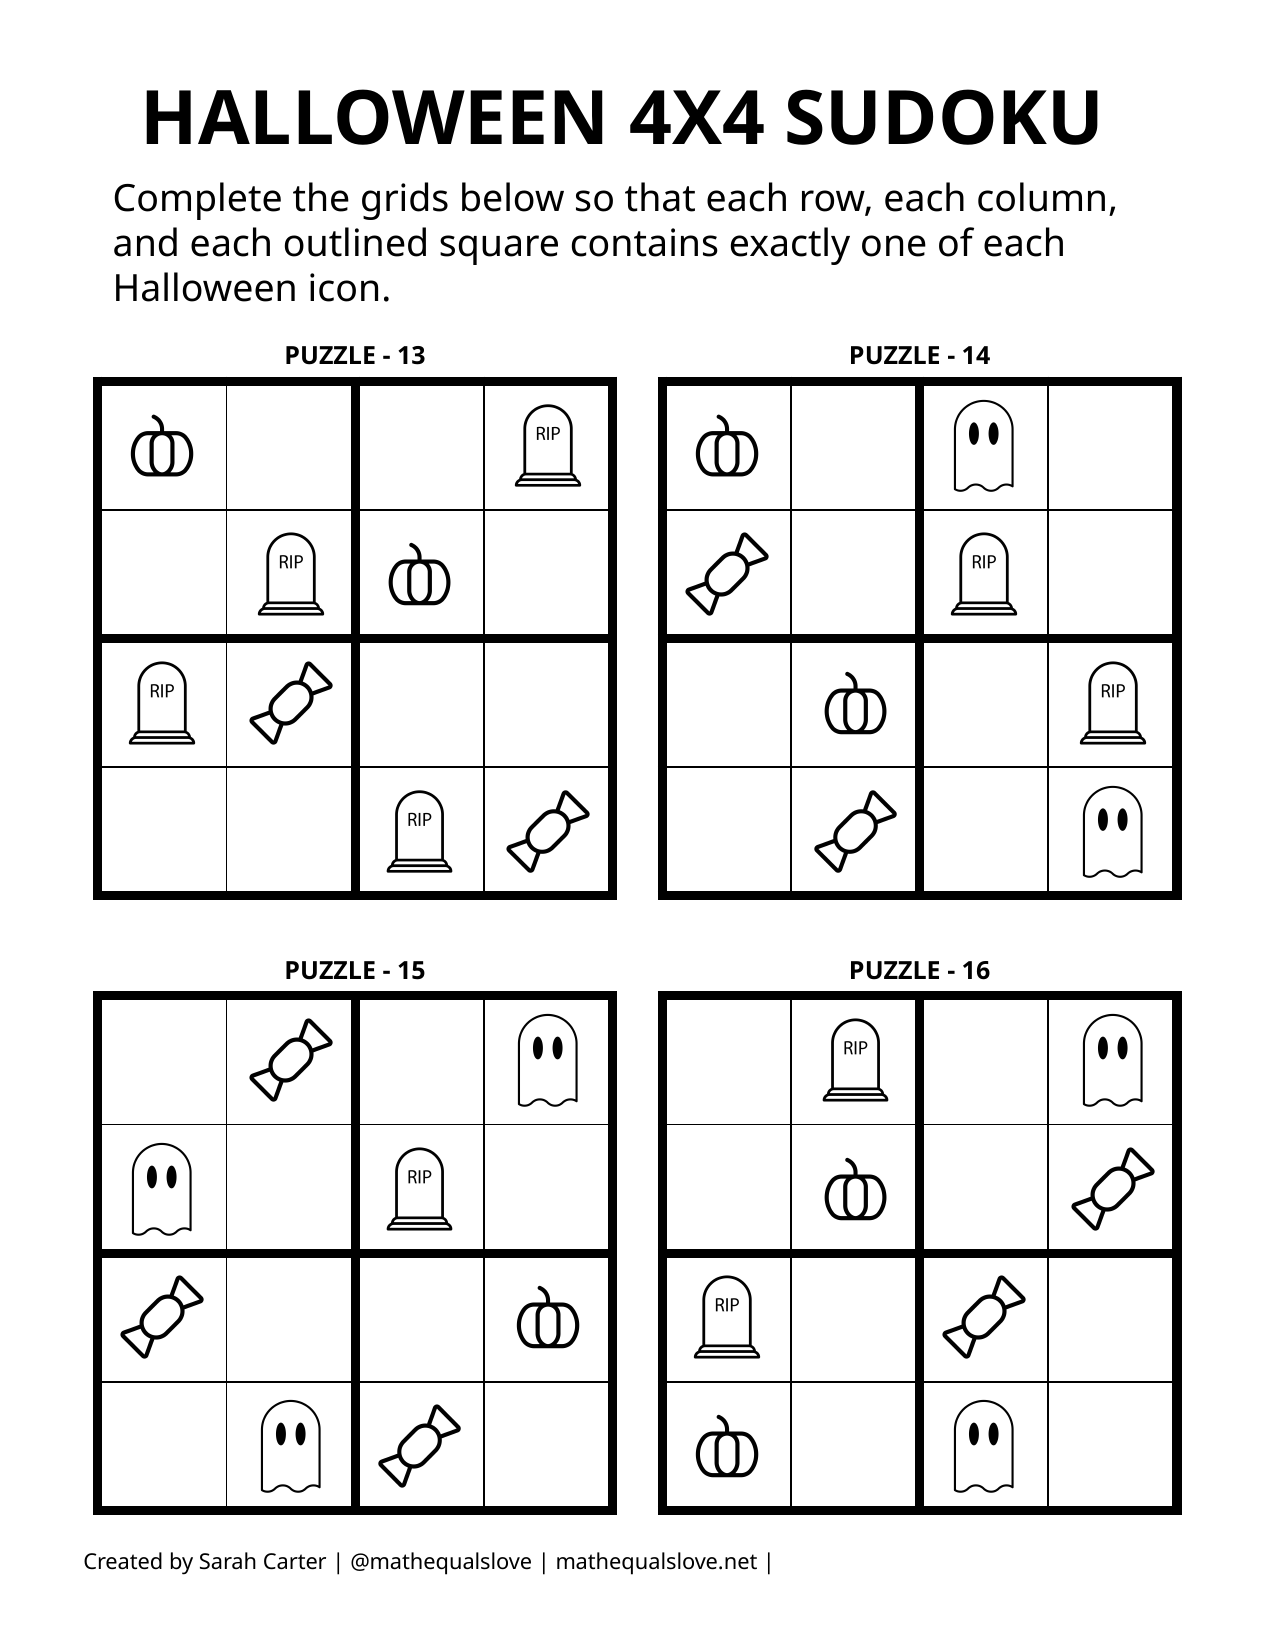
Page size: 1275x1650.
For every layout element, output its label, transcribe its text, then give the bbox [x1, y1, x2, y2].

table_header [1049, 386, 1172, 509]
table_cell [924, 1258, 1047, 1381]
table_cell [792, 511, 915, 634]
table_cell [792, 643, 915, 766]
picture [367, 1394, 472, 1499]
text_box Created by Sarah Carter | @mathequalslove | mathequalslove.net | [68, 1540, 986, 1582]
table_cell [485, 768, 608, 891]
table_header [667, 386, 790, 509]
table_header [360, 386, 483, 509]
table_header [227, 1000, 351, 1124]
table_header [227, 386, 351, 509]
table_cell [102, 643, 226, 766]
table_cell [485, 511, 608, 634]
picture [110, 1265, 215, 1370]
table_cell [227, 511, 351, 634]
picture [496, 1008, 601, 1113]
table_cell [360, 1258, 483, 1381]
picture [932, 1265, 1037, 1370]
table_cell [485, 1383, 608, 1506]
table_cell [360, 768, 483, 891]
table_cell [1049, 768, 1172, 891]
table_header [485, 386, 608, 509]
text_box PUZZLE - 14 [662, 362, 1177, 370]
picture [238, 1008, 343, 1113]
table_cell [102, 511, 226, 634]
text_box PUZZLE - 13 [97, 362, 613, 370]
table_cell [792, 1383, 915, 1506]
picture [932, 1394, 1037, 1499]
table_cell [485, 643, 608, 766]
table_cell [360, 511, 483, 634]
table_cell [227, 1125, 351, 1249]
picture [238, 650, 343, 755]
table_cell [1049, 1258, 1172, 1381]
picture [803, 1136, 908, 1241]
text_box PUZZLE - 16 [662, 954, 1177, 985]
table_cell [667, 1383, 790, 1506]
table_cell [924, 1383, 1047, 1506]
picture [1060, 779, 1165, 884]
text_box HALLOWEEN 4X4 SUDOKU [68, 62, 1178, 168]
table_cell [360, 1383, 483, 1506]
table_header [792, 386, 915, 509]
picture [1060, 650, 1165, 755]
picture [674, 393, 779, 498]
table_cell [1049, 511, 1172, 634]
picture [496, 779, 601, 884]
table_cell [227, 1383, 351, 1506]
table_header [924, 1000, 1047, 1124]
picture [674, 1265, 779, 1370]
text_box PUZZLE - 15 [97, 954, 613, 985]
table_cell [924, 511, 1047, 634]
picture [803, 1008, 908, 1113]
table_cell [792, 1125, 915, 1249]
table_header [102, 1000, 226, 1124]
table_cell [667, 1258, 790, 1381]
picture [932, 393, 1037, 498]
picture [367, 522, 472, 627]
table_cell [227, 768, 351, 891]
picture [932, 522, 1037, 627]
table_header [102, 386, 226, 509]
picture [238, 522, 343, 627]
table_cell [485, 1125, 608, 1249]
table_cell [360, 1125, 483, 1249]
picture [674, 522, 779, 627]
table_header [667, 1000, 790, 1124]
text_box Complete the grids below so that each row, each column, and each outlined square contains exactly one of each Halloween icon. [97, 166, 1177, 362]
table_cell [227, 1258, 351, 1381]
table_cell [667, 511, 790, 634]
table_cell [792, 768, 915, 891]
picture [803, 779, 908, 884]
table_cell [102, 768, 226, 891]
table_cell [485, 1258, 608, 1381]
table_header [792, 1000, 915, 1124]
picture [496, 393, 601, 498]
table_cell [924, 643, 1047, 766]
picture [803, 650, 908, 755]
table_cell [360, 643, 483, 766]
picture [1060, 1008, 1165, 1113]
table_cell [1049, 1383, 1172, 1506]
table_cell [667, 643, 790, 766]
picture [367, 779, 472, 884]
table_cell [924, 1125, 1047, 1249]
picture [496, 1265, 601, 1370]
table_cell [102, 1125, 226, 1249]
table_header [1049, 1000, 1172, 1124]
picture [674, 1394, 779, 1499]
table_header [924, 386, 1047, 509]
picture [367, 1136, 472, 1241]
table_header [360, 1000, 483, 1124]
table_cell [1049, 643, 1172, 766]
table_cell [102, 1383, 226, 1506]
table_cell [667, 768, 790, 891]
table_cell [102, 1258, 226, 1381]
picture [238, 1394, 343, 1499]
table_cell [924, 768, 1047, 891]
table_cell [227, 643, 351, 766]
table_cell [1049, 1125, 1172, 1249]
picture [110, 1136, 215, 1241]
picture [110, 650, 215, 755]
picture [110, 393, 215, 498]
picture [1060, 1136, 1165, 1241]
table_cell [667, 1125, 790, 1249]
table_header [485, 1000, 608, 1124]
table_cell [792, 1258, 915, 1381]
